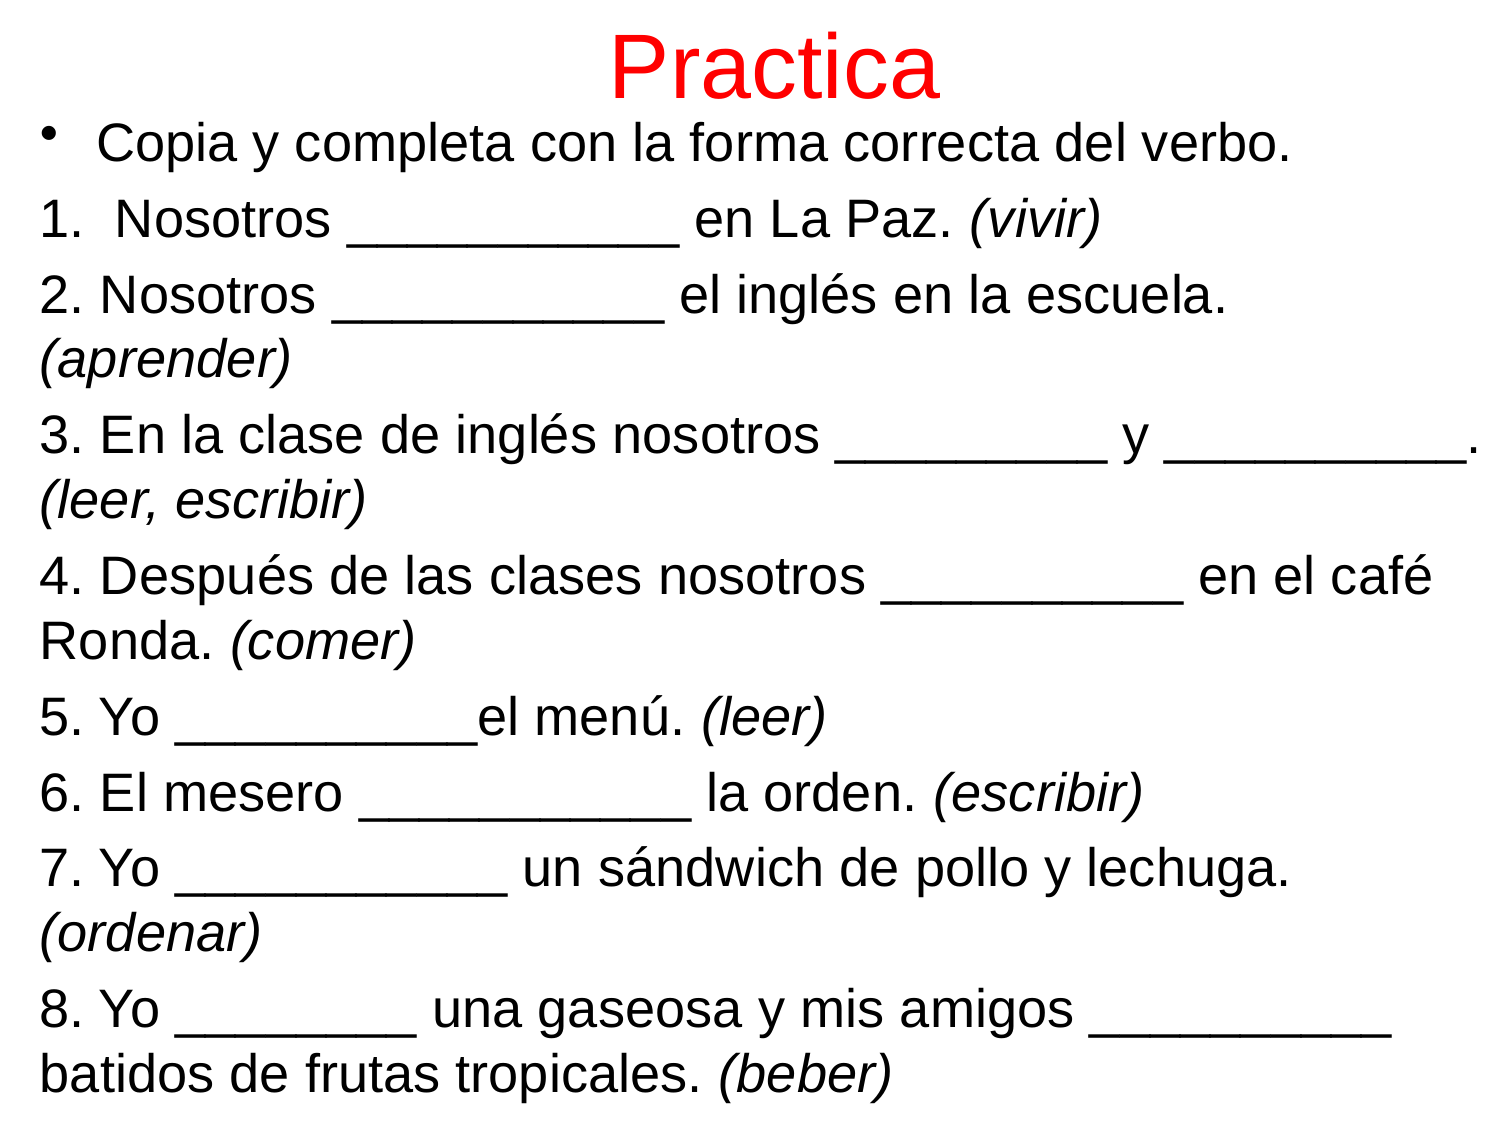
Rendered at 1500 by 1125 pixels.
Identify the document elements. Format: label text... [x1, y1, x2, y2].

text_box Copia y completa con la forma correcta del verbo. 1. Nosotros ___________ en La Paz. (vivir) 2. Nosotros ___________ el inglés en la escuela. (aprender) 3. En la clase de inglés nosotros _________ y __________. (leer, escribir) 4. Después de las clases nosotros __________ en el café Ronda. (comer) 5. Yo __________el menú. (leer) 6. El mesero ___________ la orden. (escribir) 7. Yo ___________ un sándwich de pollo y lechuga. (ordenar) 8. Yo ________ una gaseosa y mis amigos __________ batidos de frutas tropicales. (beber) [24, 99, 1500, 1038]
text_box Practica [137, 0, 1413, 188]
